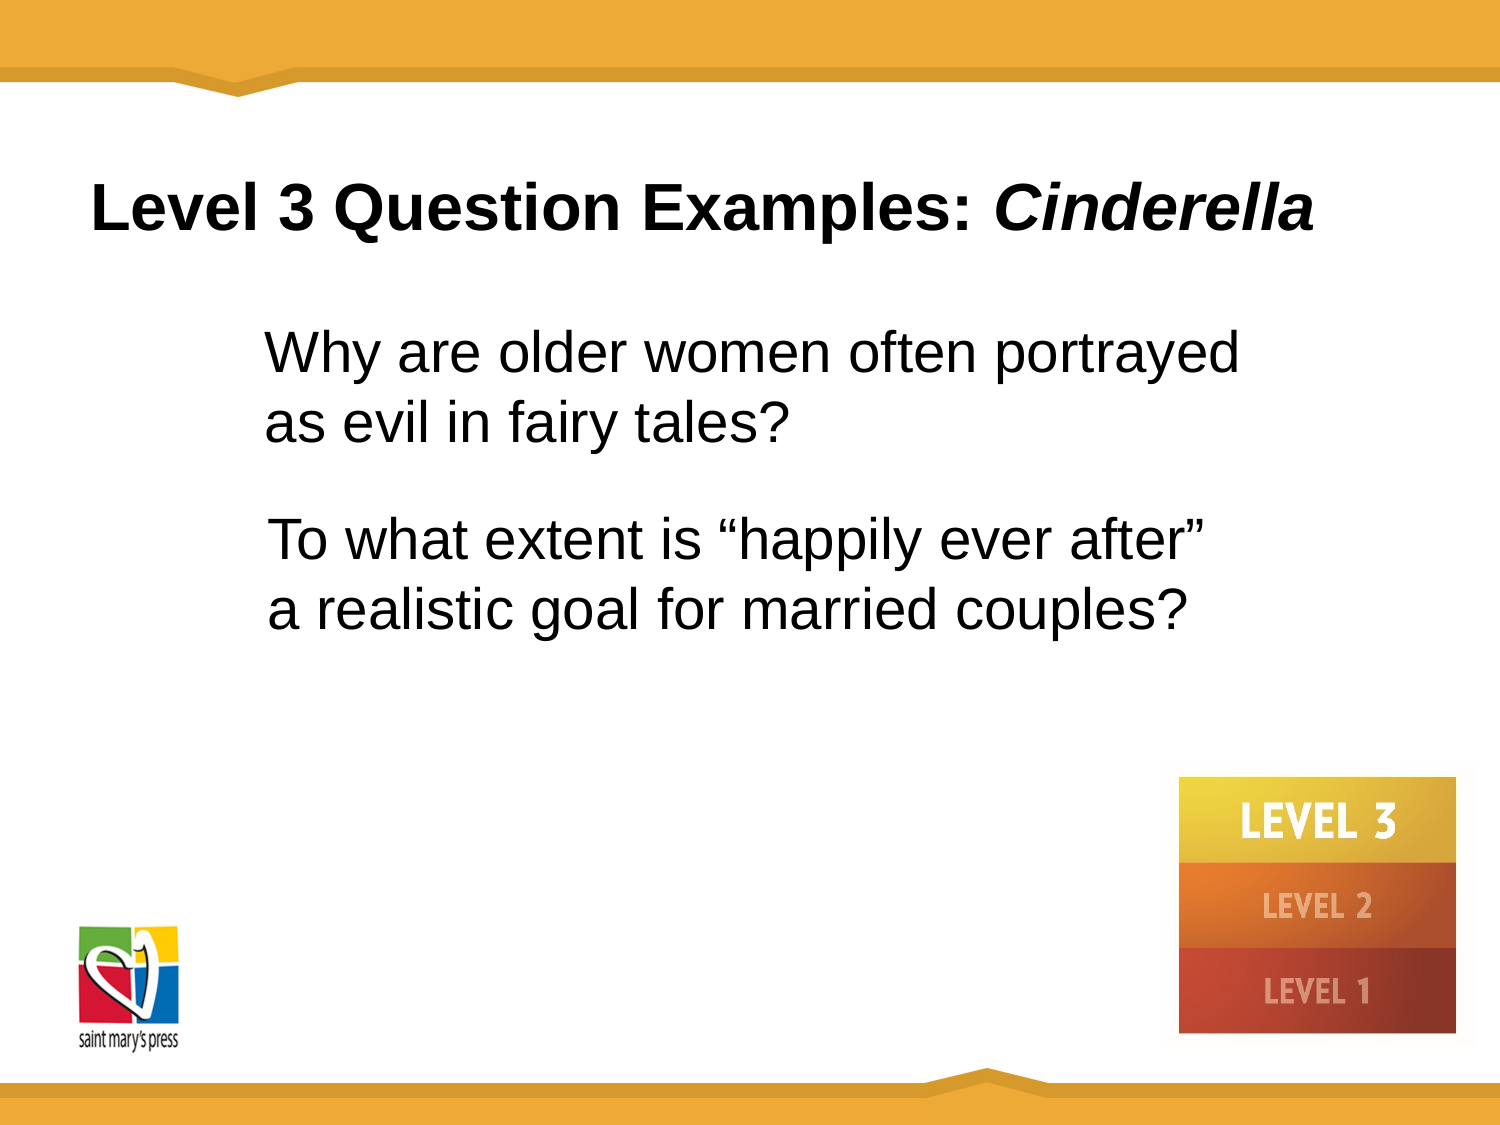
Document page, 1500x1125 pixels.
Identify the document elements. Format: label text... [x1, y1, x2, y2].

text_box To what extent is “happily ever after” a realistic goal for married couples? [252, 499, 1281, 713]
picture [0, 0, 1500, 1125]
title Level 3 Question Examples: Cinderella [75, 152, 1363, 255]
text_box Why are older women often portrayed as evil in fairy tales? [249, 312, 1278, 525]
